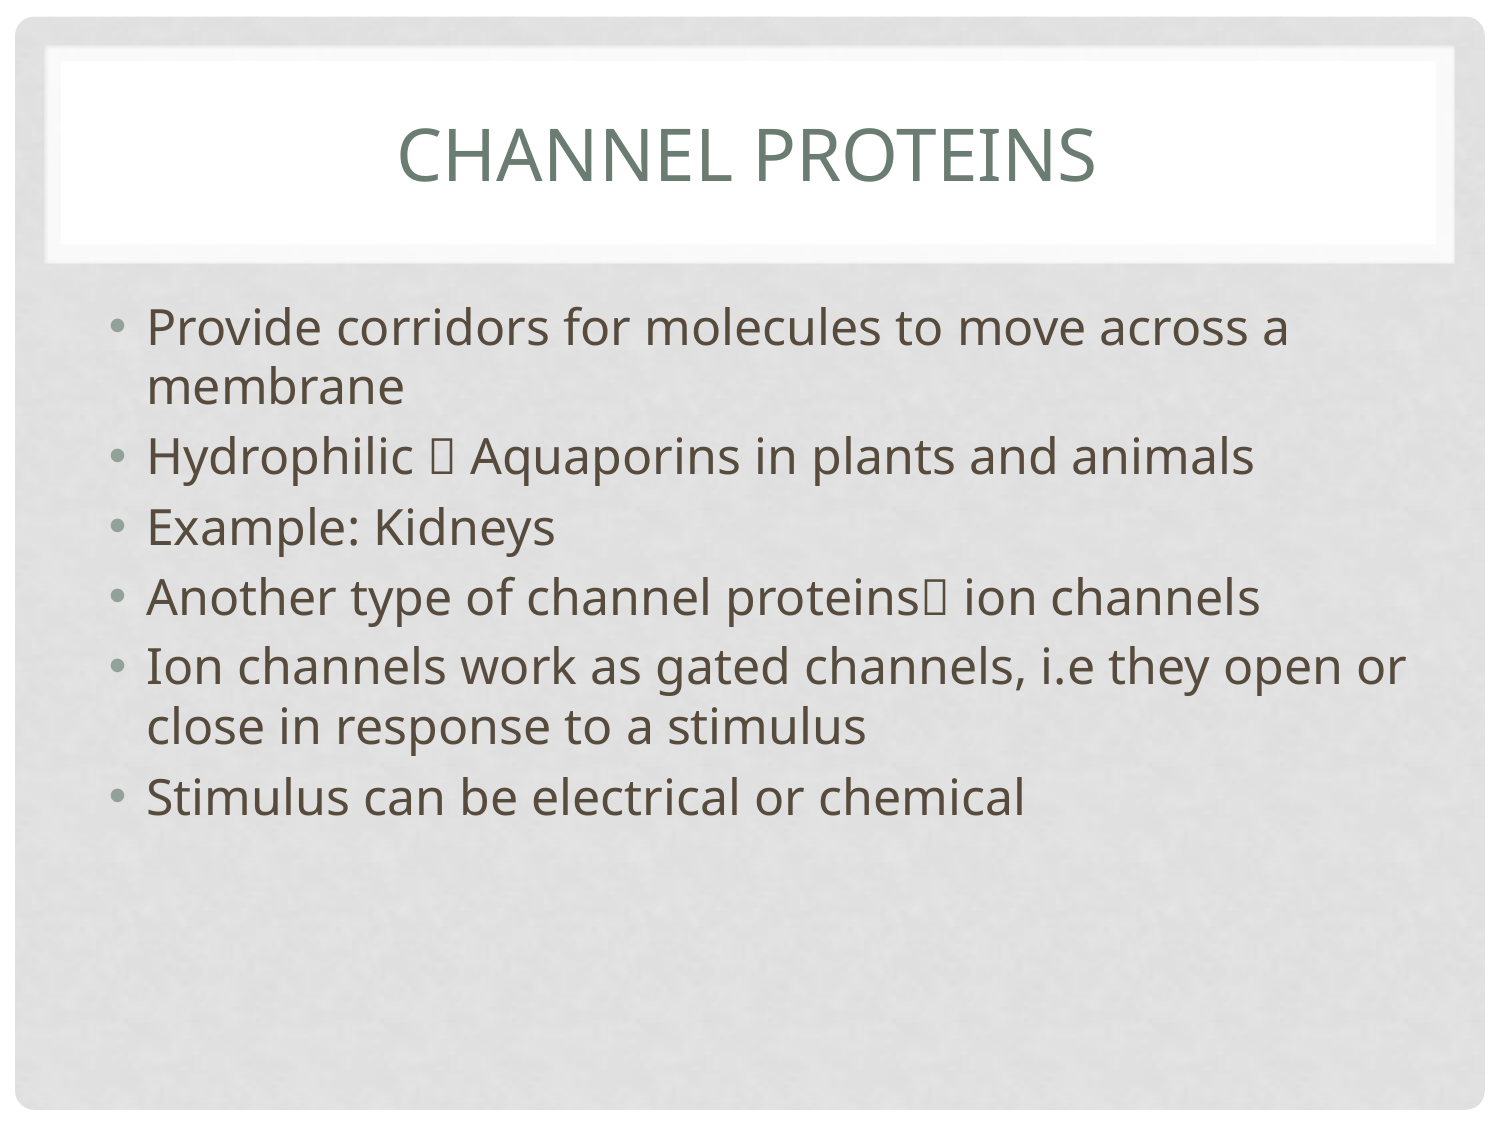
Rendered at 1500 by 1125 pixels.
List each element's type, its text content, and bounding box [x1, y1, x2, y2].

title Channel proteins [69, 66, 1425, 238]
list Provide corridors for molecules to move across a membrane Hydrophilic  Aquaporins in plants and animals Example: Kidneys Another type of channel proteins ion channels Ion channels work as gated channels, i.e they open or close in response to a stimulus Stimulus can be electrical or chemical [74, 287, 1426, 1006]
